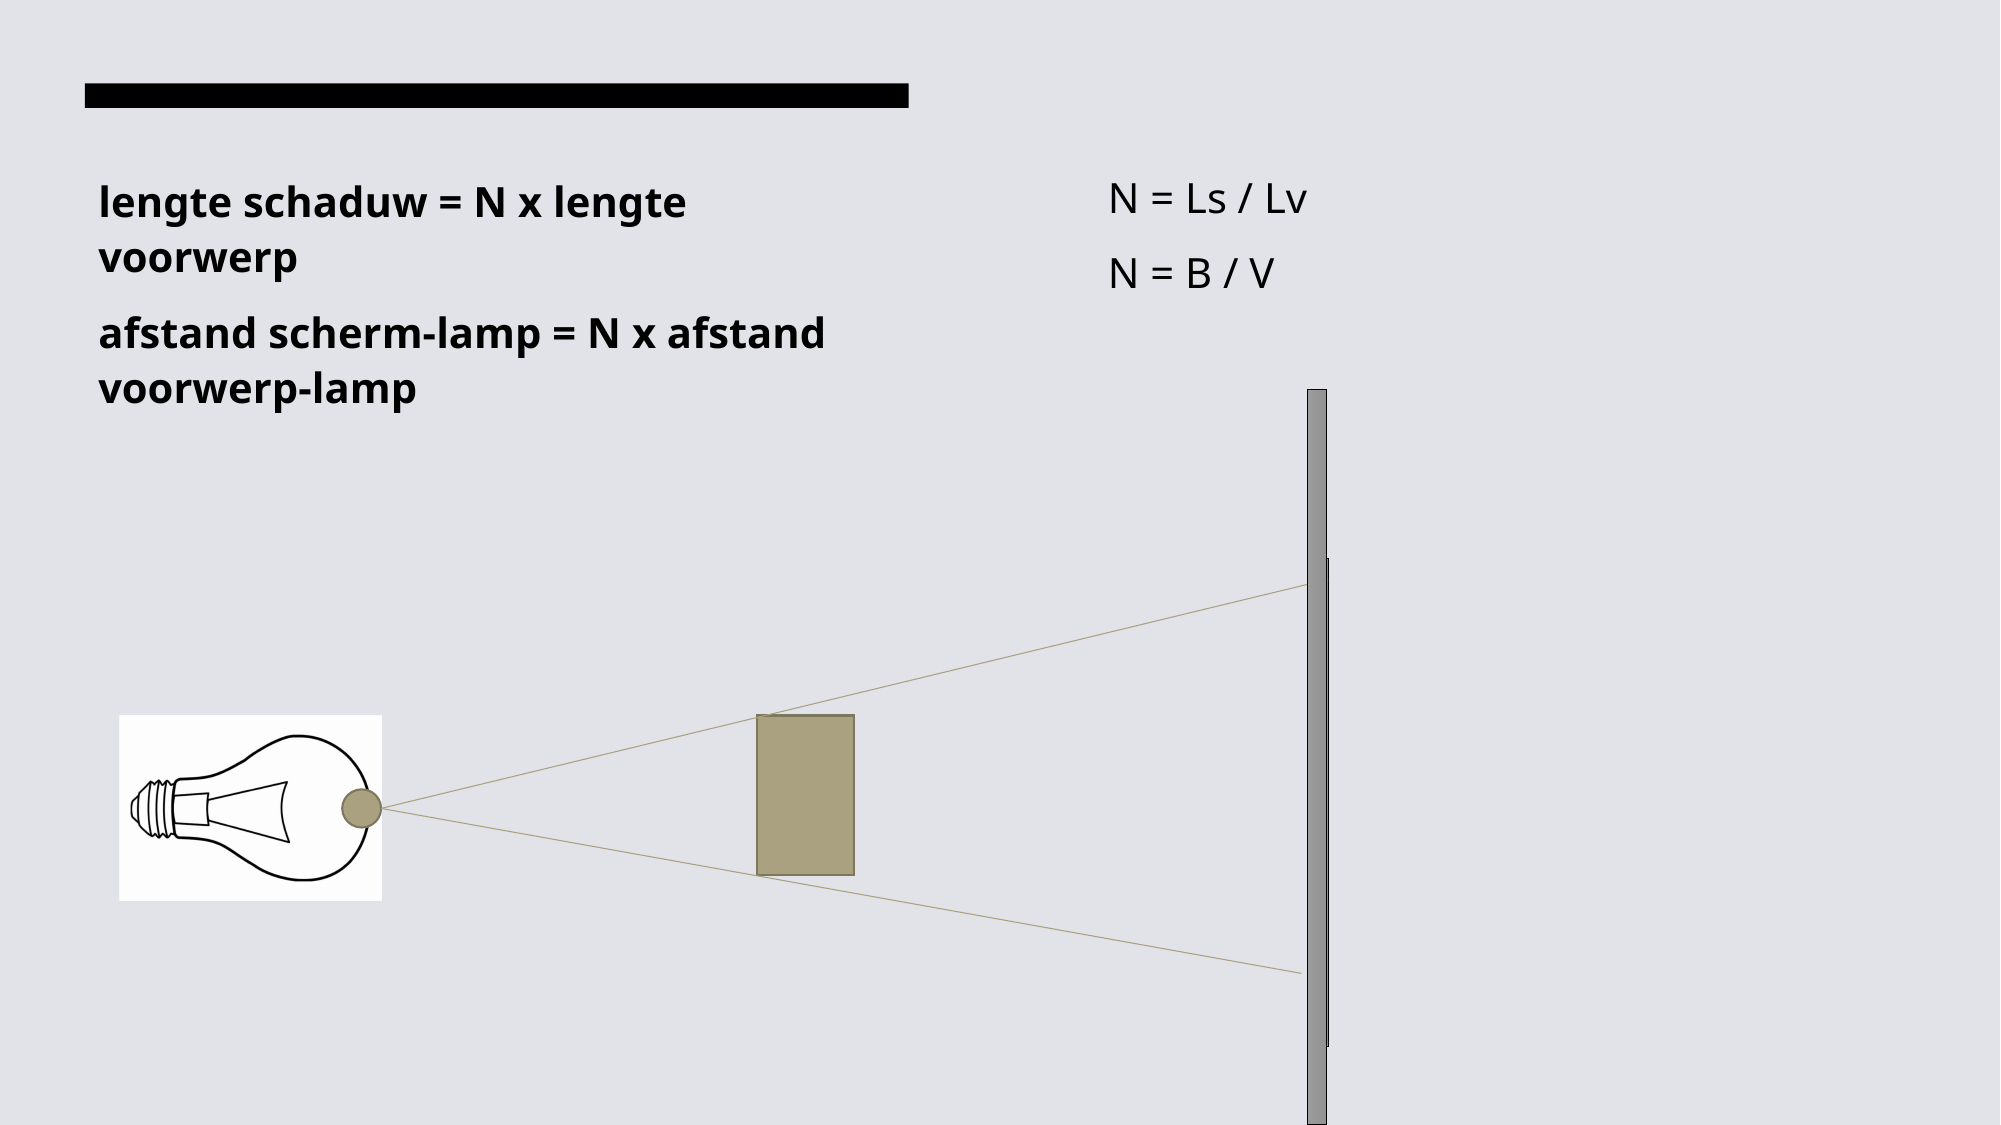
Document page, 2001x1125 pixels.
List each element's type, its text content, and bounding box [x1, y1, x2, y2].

text_box lengte schaduw = N x lengte voorwerp afstand scherm-lamp = N x afstand voorwerp-lamp [83, 162, 908, 962]
text_box [343, 788, 381, 829]
text_box [1307, 389, 1327, 579]
text_box [1307, 809, 1327, 1125]
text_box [381, 579, 1329, 809]
list N = Ls / Lv N = B / V [1092, 158, 1917, 958]
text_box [381, 808, 1302, 974]
picture [120, 677, 381, 939]
